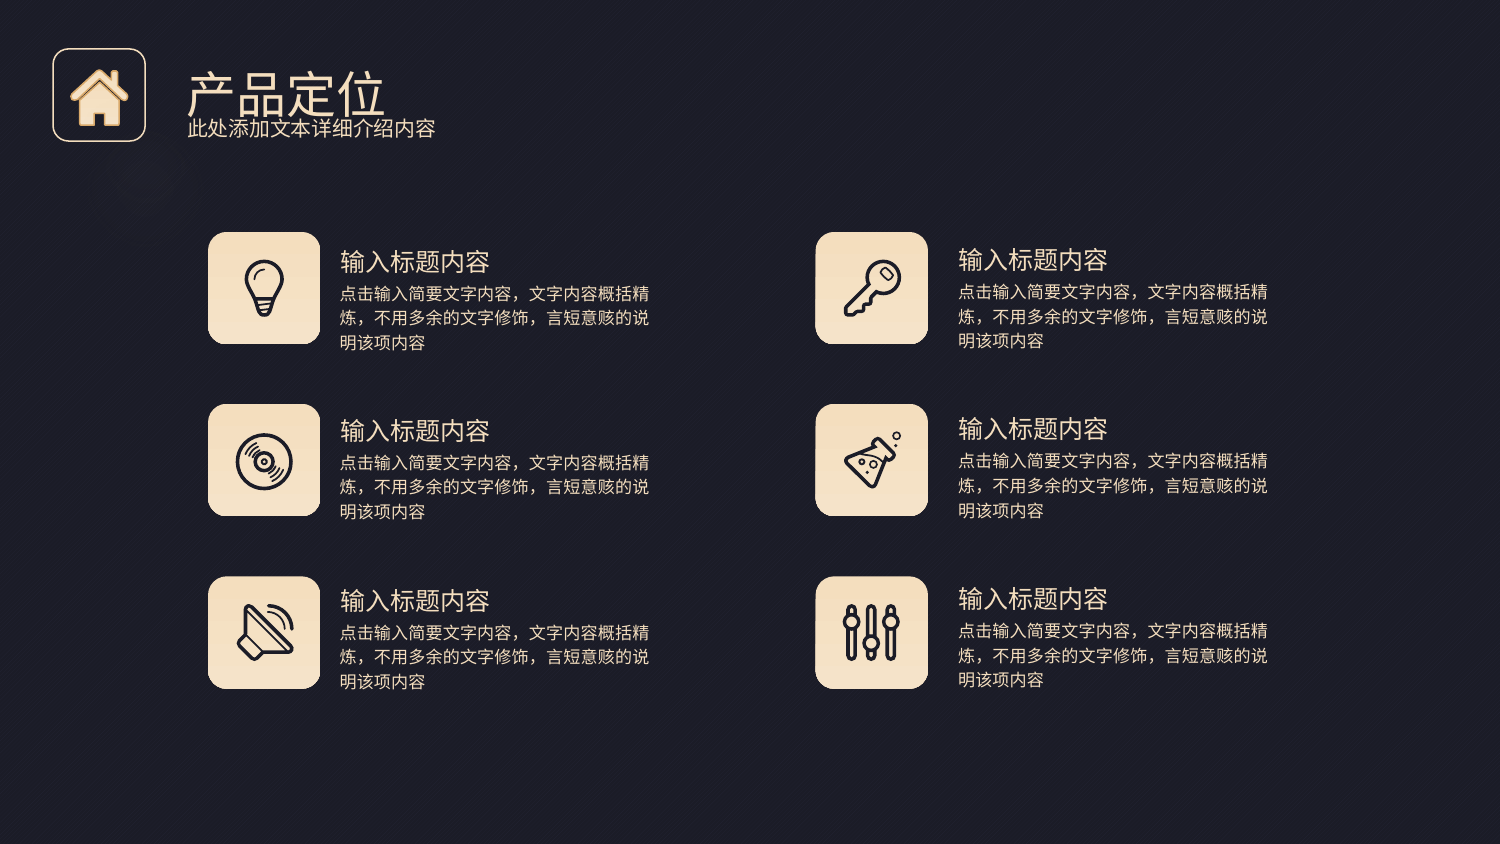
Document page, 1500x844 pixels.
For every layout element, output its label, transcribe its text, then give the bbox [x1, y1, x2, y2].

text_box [207, 231, 667, 360]
text_box 产品定位 [171, 43, 404, 131]
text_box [815, 400, 1286, 528]
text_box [207, 571, 667, 699]
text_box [207, 401, 667, 529]
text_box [815, 230, 1286, 359]
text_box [815, 570, 1286, 698]
text_box 此处添加文本详细介绍内容 [172, 103, 457, 146]
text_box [52, 48, 146, 142]
